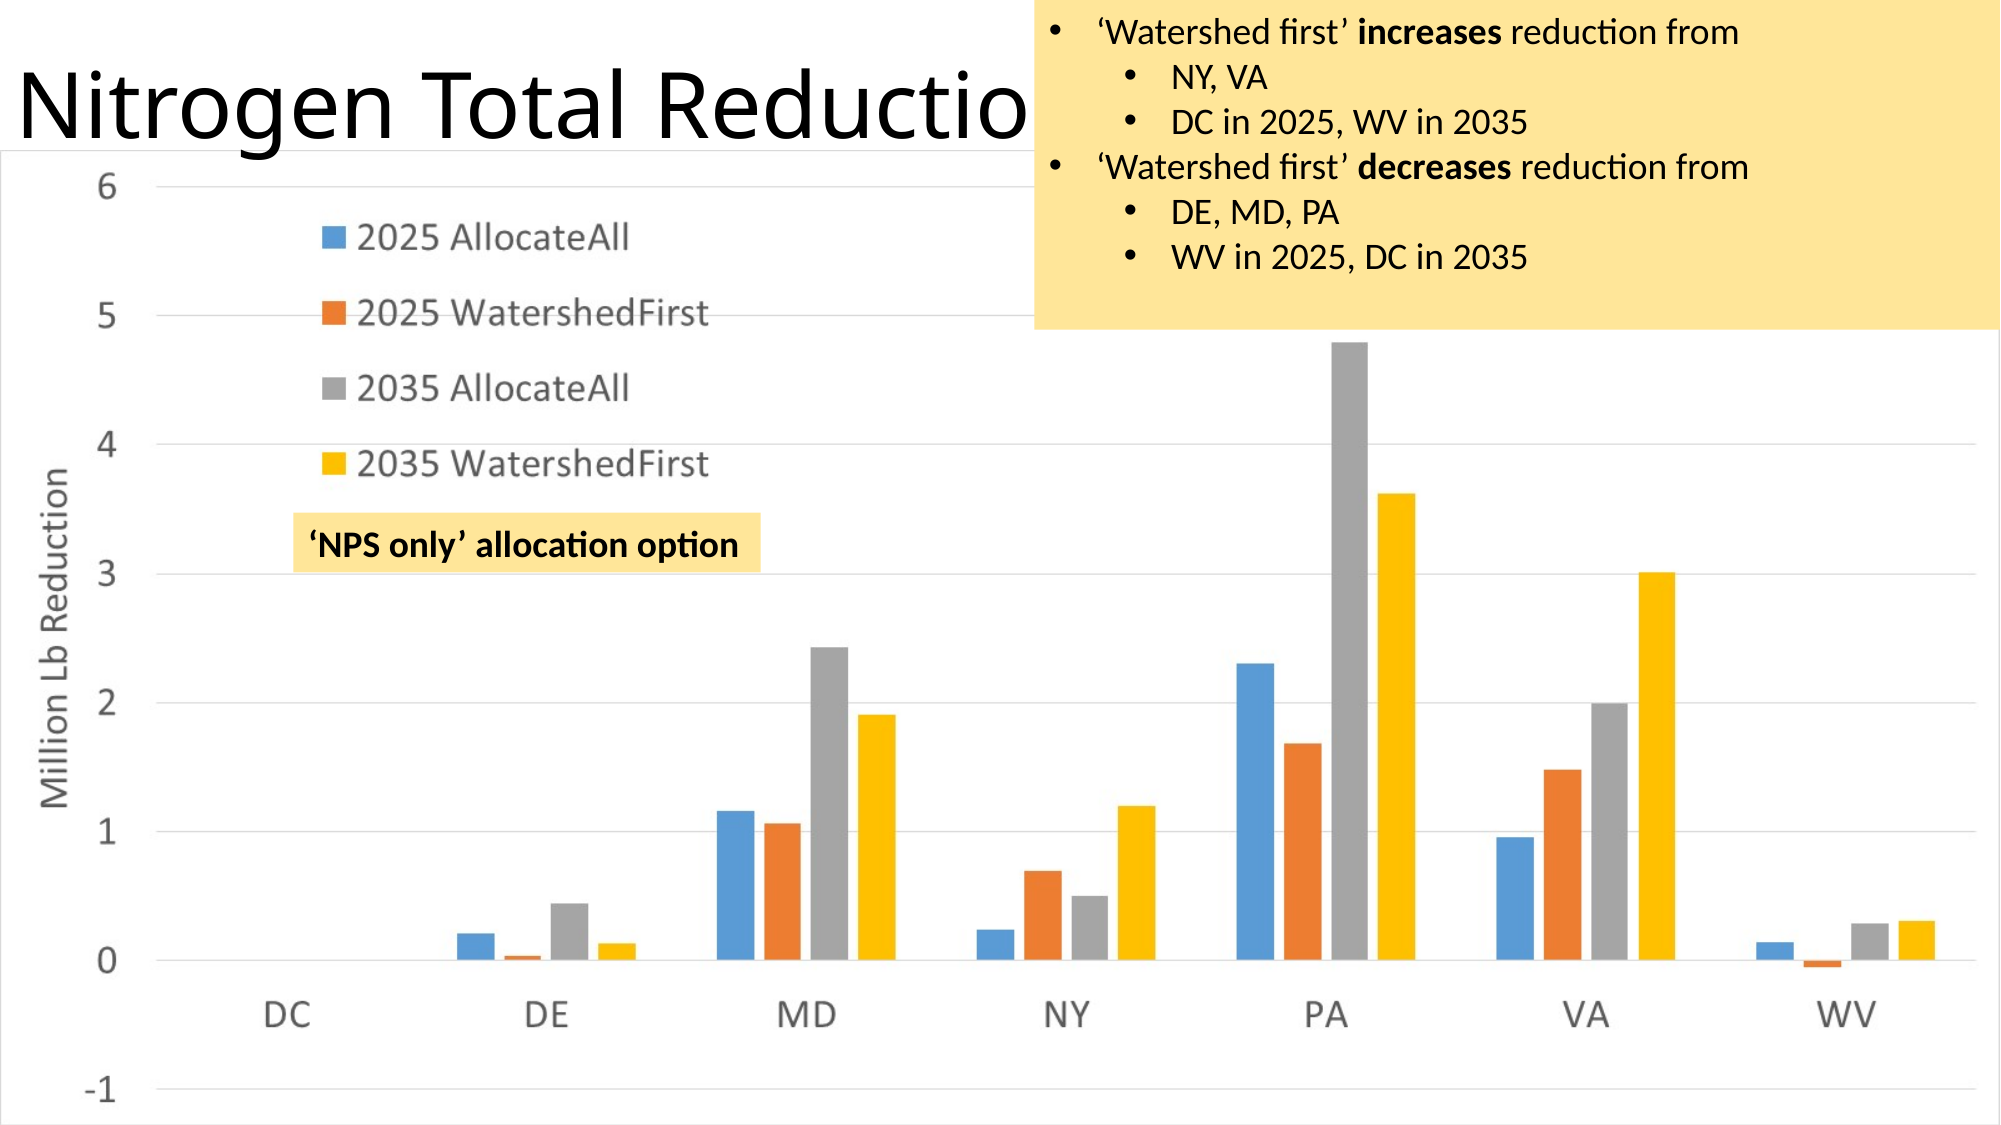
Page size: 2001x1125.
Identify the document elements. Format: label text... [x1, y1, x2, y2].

title Nitrogen Total Reductions [0, 0, 1034, 150]
picture [0, 150, 2000, 1125]
text_box ‘Watershed first’ increases reduction from NY, VA DC in 2025, WV in 2035 ‘Watershed first’ decreases reduction from DE, MD, PA WV in 2025, DC in 2035 [1034, 0, 2000, 150]
